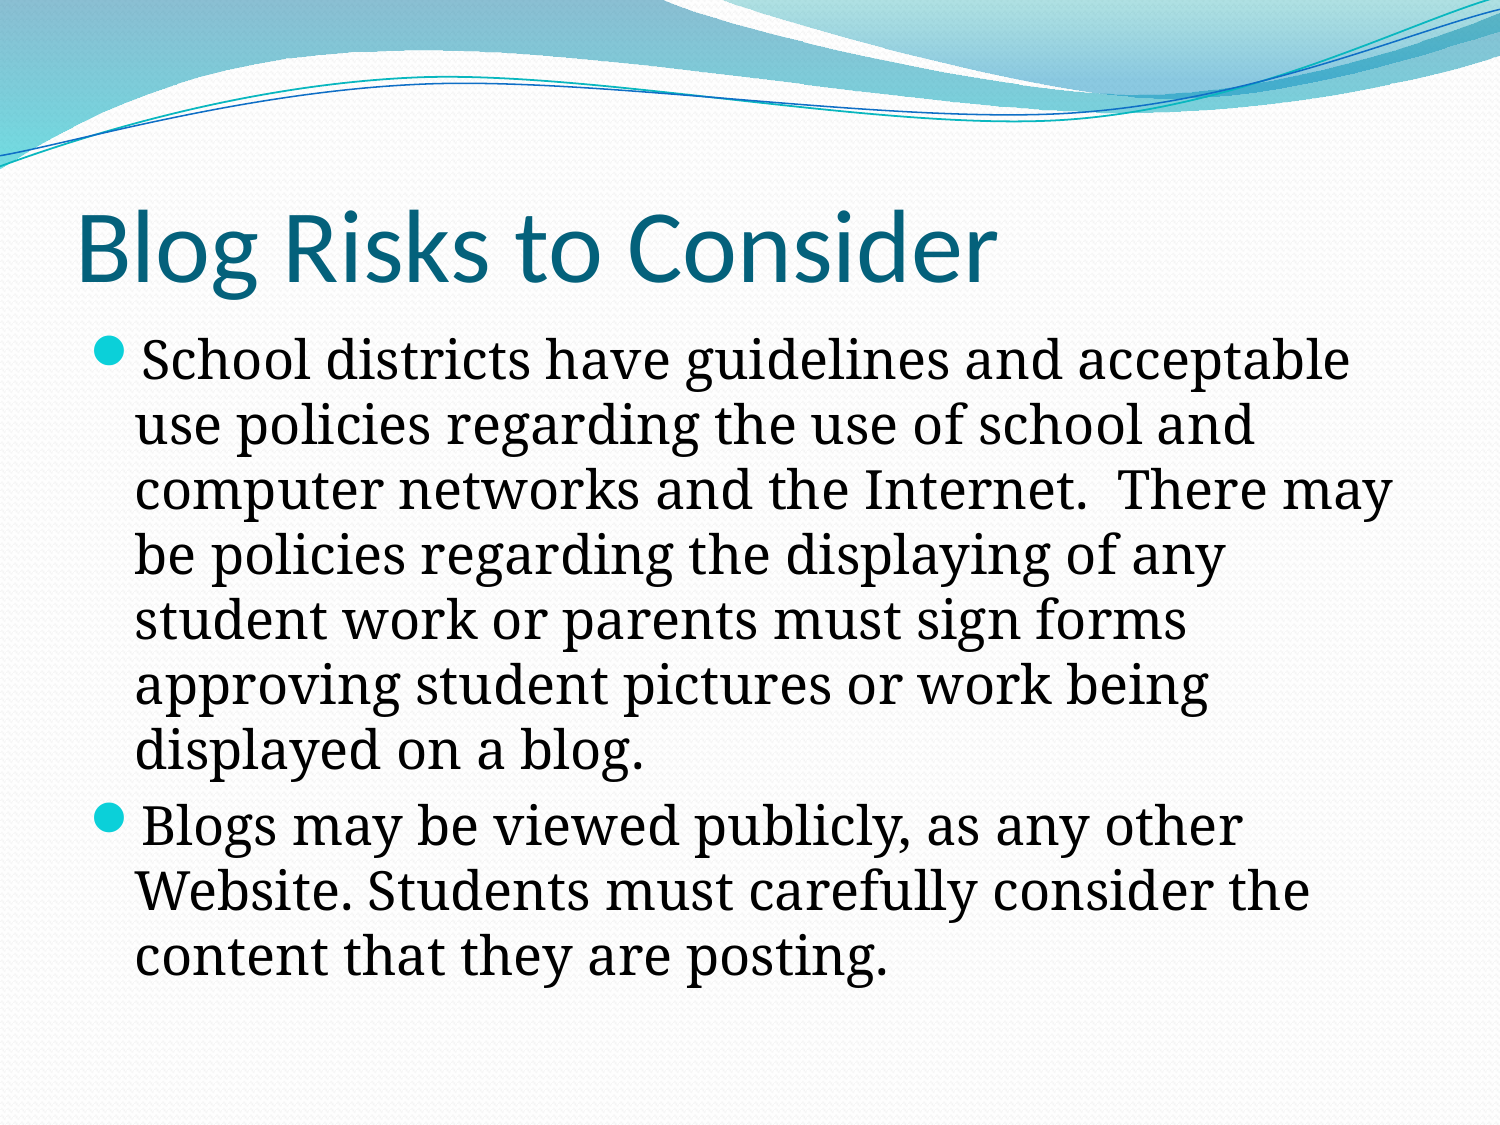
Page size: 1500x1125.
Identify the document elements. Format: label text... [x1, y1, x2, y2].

list School districts have guidelines and acceptable use policies regarding the use of school and computer networks and the Internet. There may be policies regarding the displaying of any student work or parents must sign forms approving student pictures or work being displayed on a blog. Blogs may be viewed publicly, as any other Website. Students must carefully consider the content that they are posting. [75, 317, 1425, 1038]
title Blog Risks to Consider [75, 115, 1425, 303]
